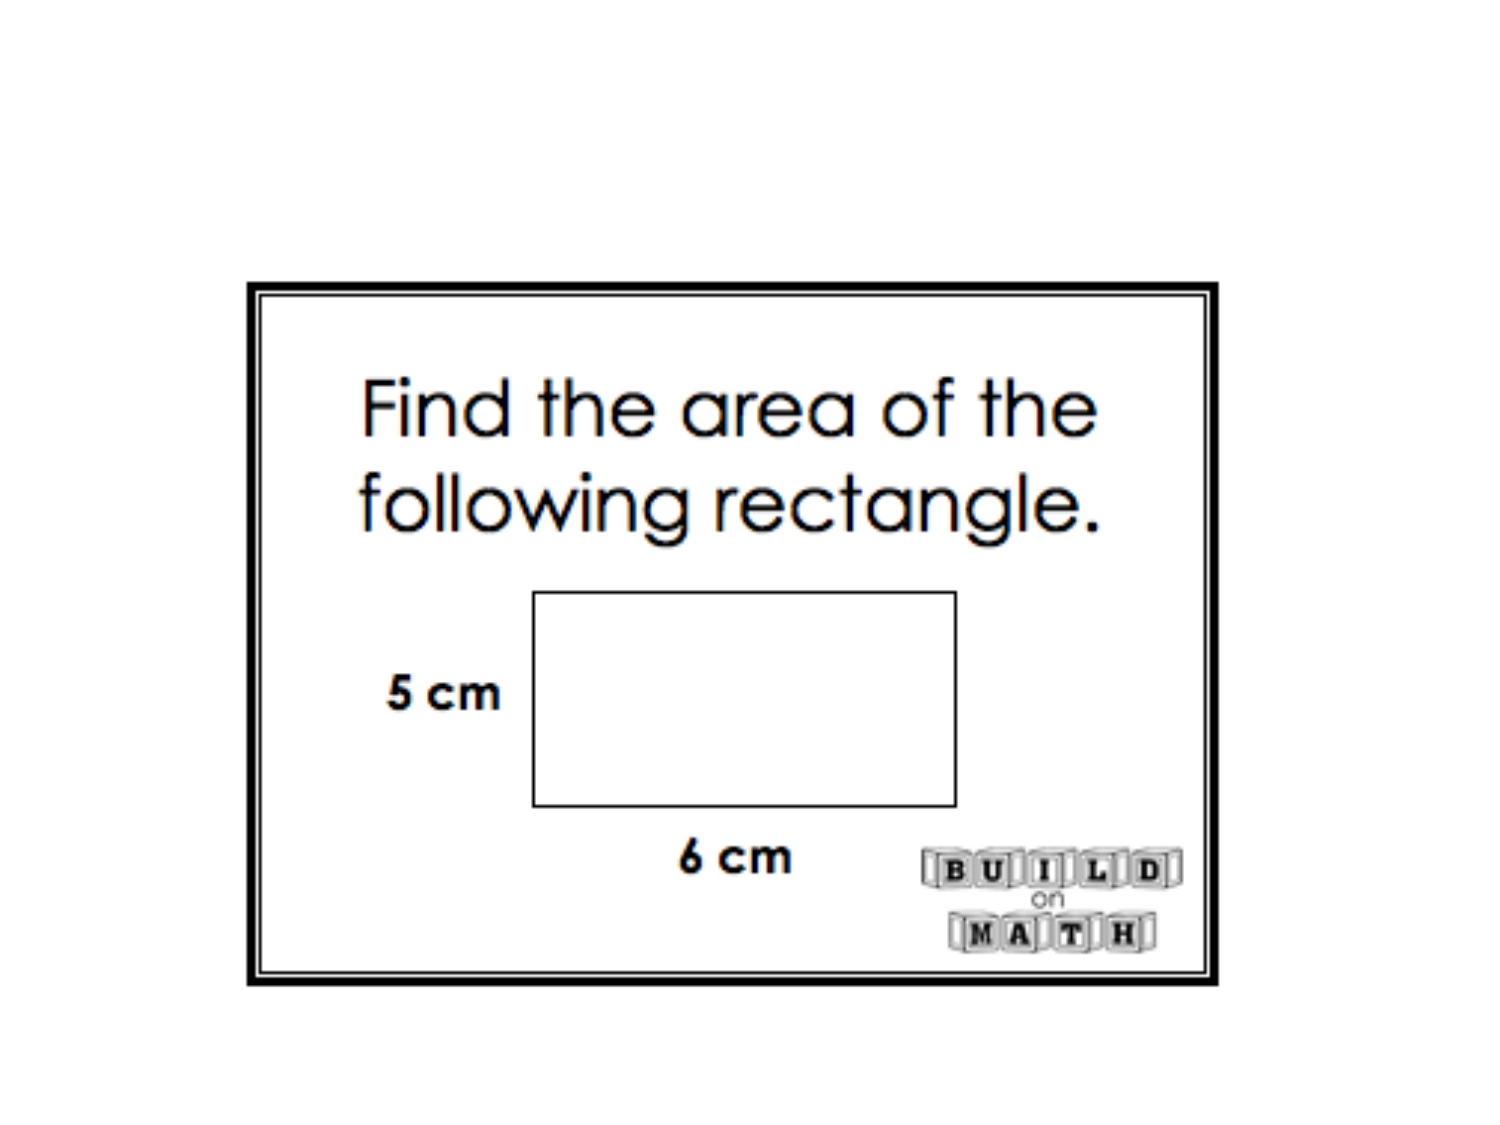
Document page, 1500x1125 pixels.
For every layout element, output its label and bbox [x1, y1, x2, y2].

list [74, 262, 1426, 1006]
